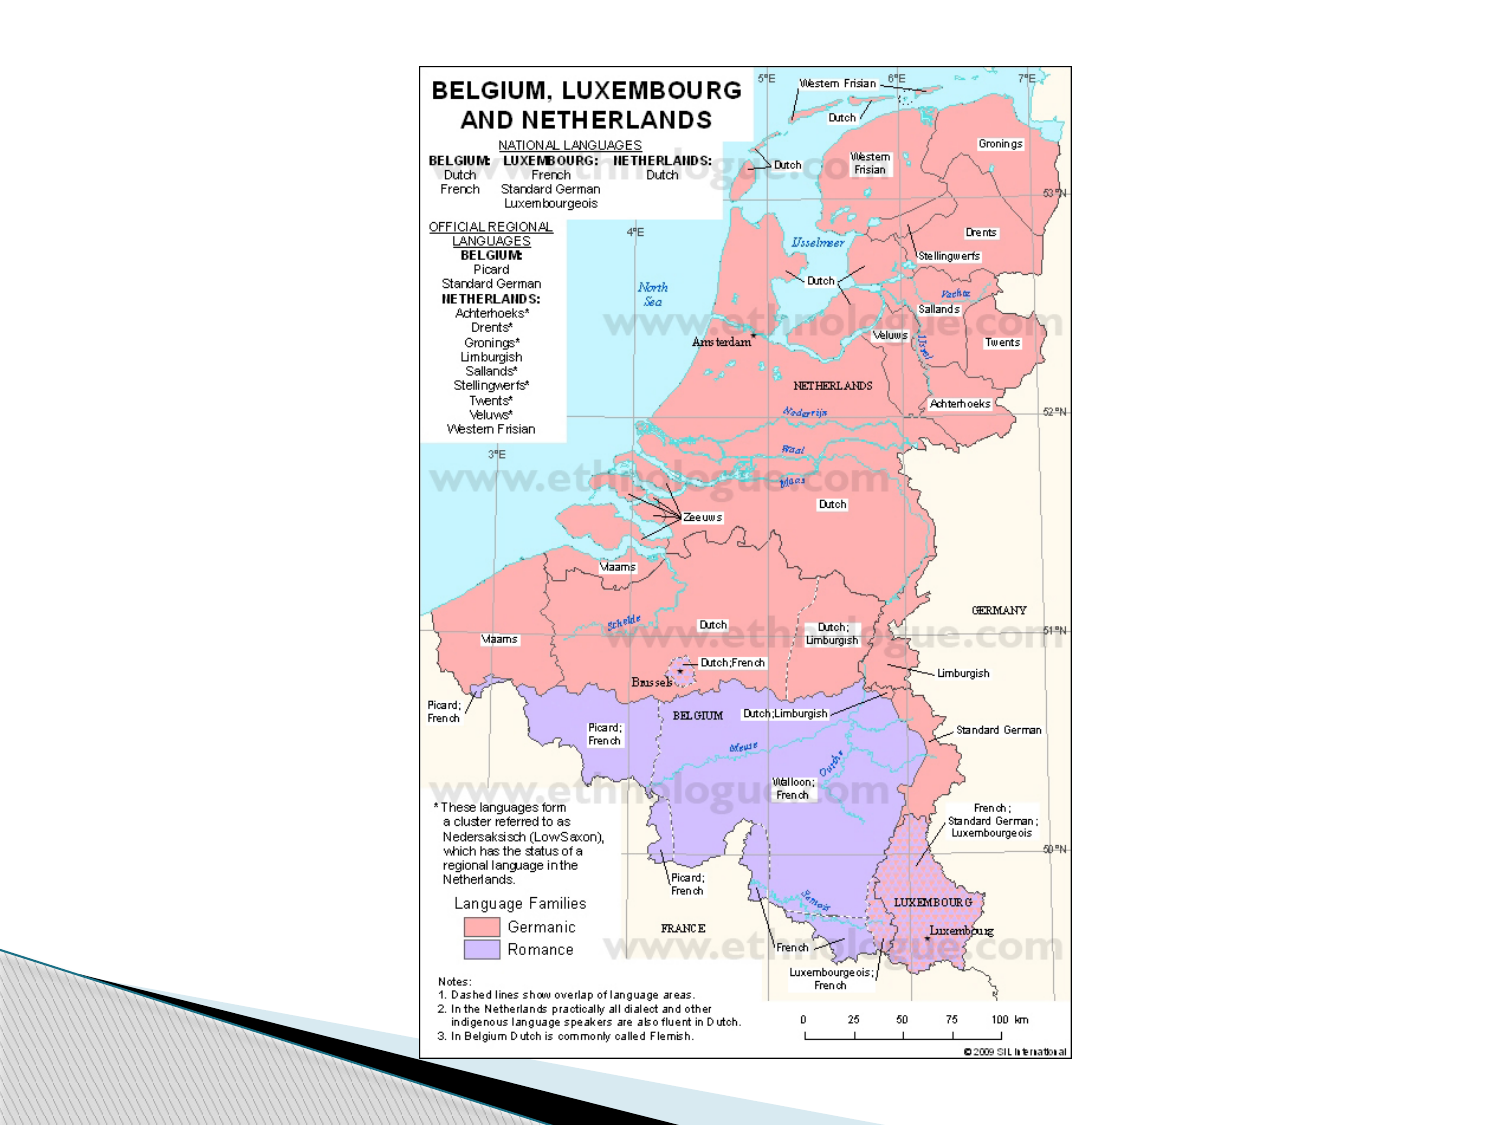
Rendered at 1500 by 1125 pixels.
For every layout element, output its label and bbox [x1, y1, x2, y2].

picture [418, 66, 1072, 1059]
